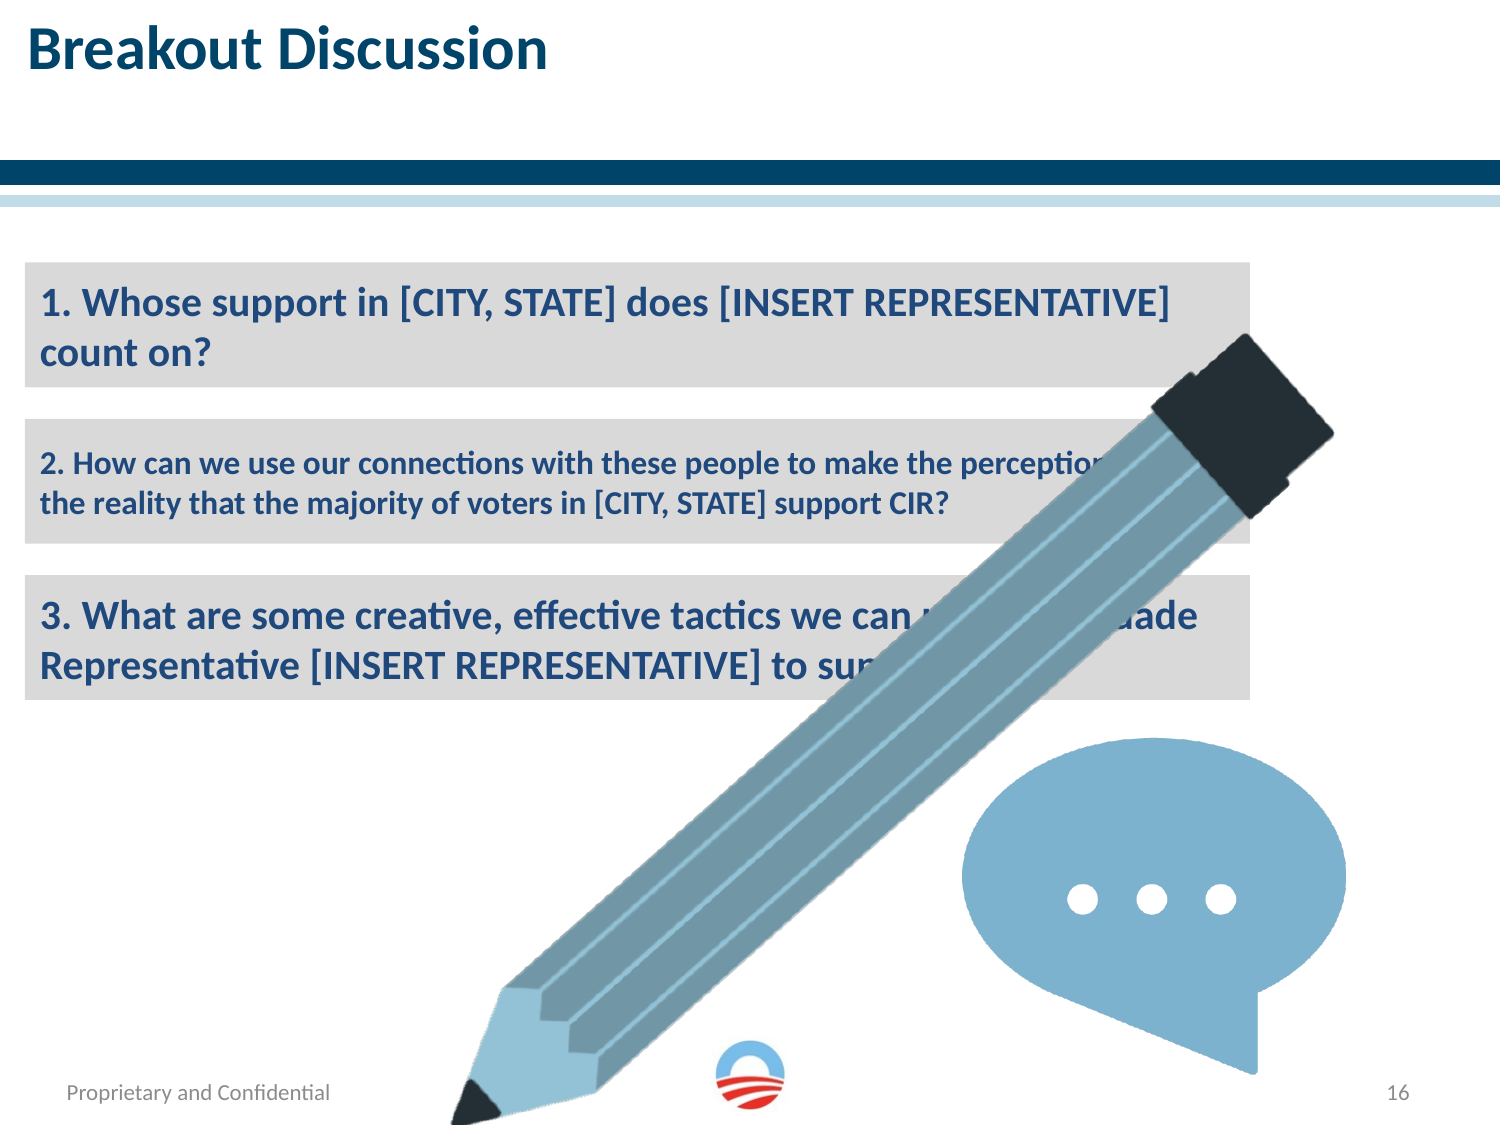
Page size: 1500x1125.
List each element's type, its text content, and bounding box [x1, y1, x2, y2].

picture [712, 1037, 788, 1113]
picture [794, 192, 948, 1125]
text_box 2. How can we use our connections with these people to make the perception match the reality that the majority of voters in [CITY, STATE] support CIR? [952, 417, 1137, 546]
text_box 3. What are some creative, effective tactics we can use to persuade Representative [INSERT REPRESENTATIVE] to support CIR? [23, 573, 789, 702]
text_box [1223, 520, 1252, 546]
text_box 2. How can we use our connections with these people to make the perception match the reality that the majority of voters in [CITY, STATE] support CIR? [23, 417, 789, 546]
text_box 1. Whose support in [CITY, STATE] does [INSERT REPRESENTATIVE] count on? [952, 260, 1252, 390]
text_box 3. What are some creative, effective tactics we can use to persuade Representative [INSERT REPRESENTATIVE] to support CIR? [1047, 573, 1252, 702]
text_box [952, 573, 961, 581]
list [962, 737, 1346, 1076]
title Breakout Discussion [12, 0, 1363, 188]
slide_number 16 [1074, 1065, 1425, 1118]
text_box 1. Whose support in [CITY, STATE] does [INSERT REPRESENTATIVE] count on? [23, 260, 789, 390]
